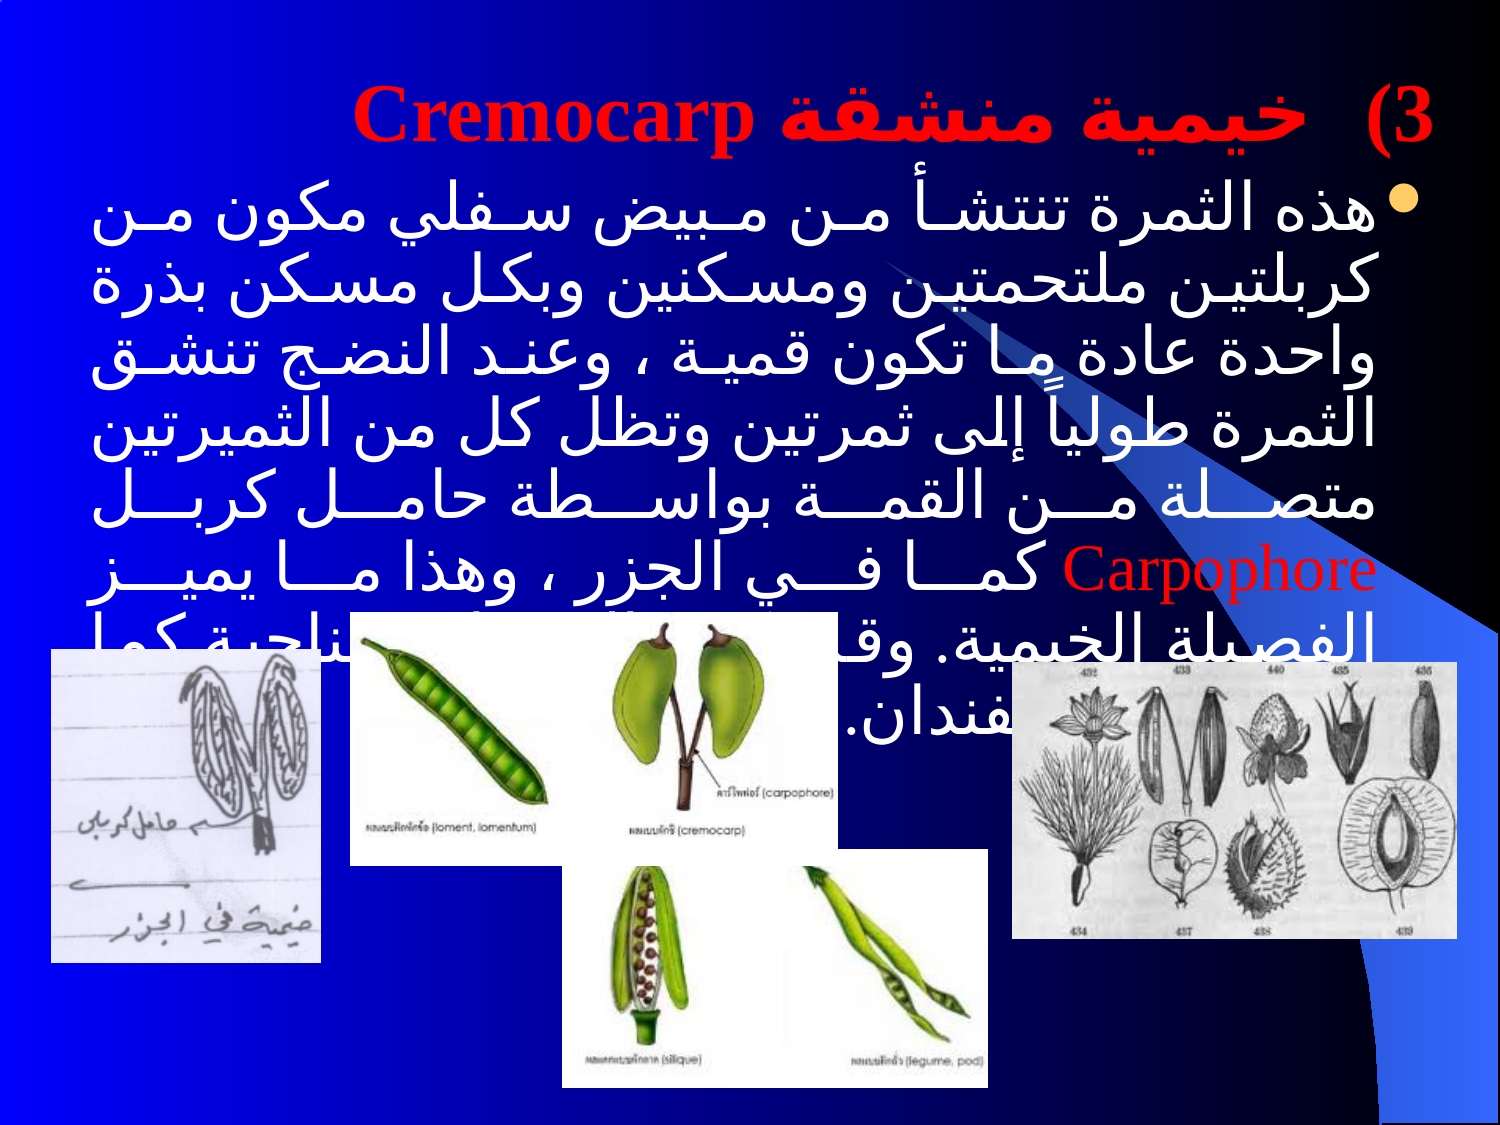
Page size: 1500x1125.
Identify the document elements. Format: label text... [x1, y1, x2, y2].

text_box خيمية منشقة Cremocarp هذه الثمرة تنتشأ من مبيض سفلي مكون من كربلتين ملتحمتين ومسكنين وبكل مسكن بذرة واحدة عادة ما تكون قمية ، وعند النضج تنشق الثمرة طولياً إلى ثمرتين وتظل كل من الثميرتين متصلة من القمة بواسطة حامل كربل Carpophore كما في الجزر ، وهذا ما يميز الفصيلة الخيمية. وقد تكون الثميرات جناحية كما في ثمرة الأسفندان. [75, 62, 1450, 613]
picture [1012, 662, 1457, 940]
picture [349, 612, 988, 1089]
picture [51, 649, 321, 963]
